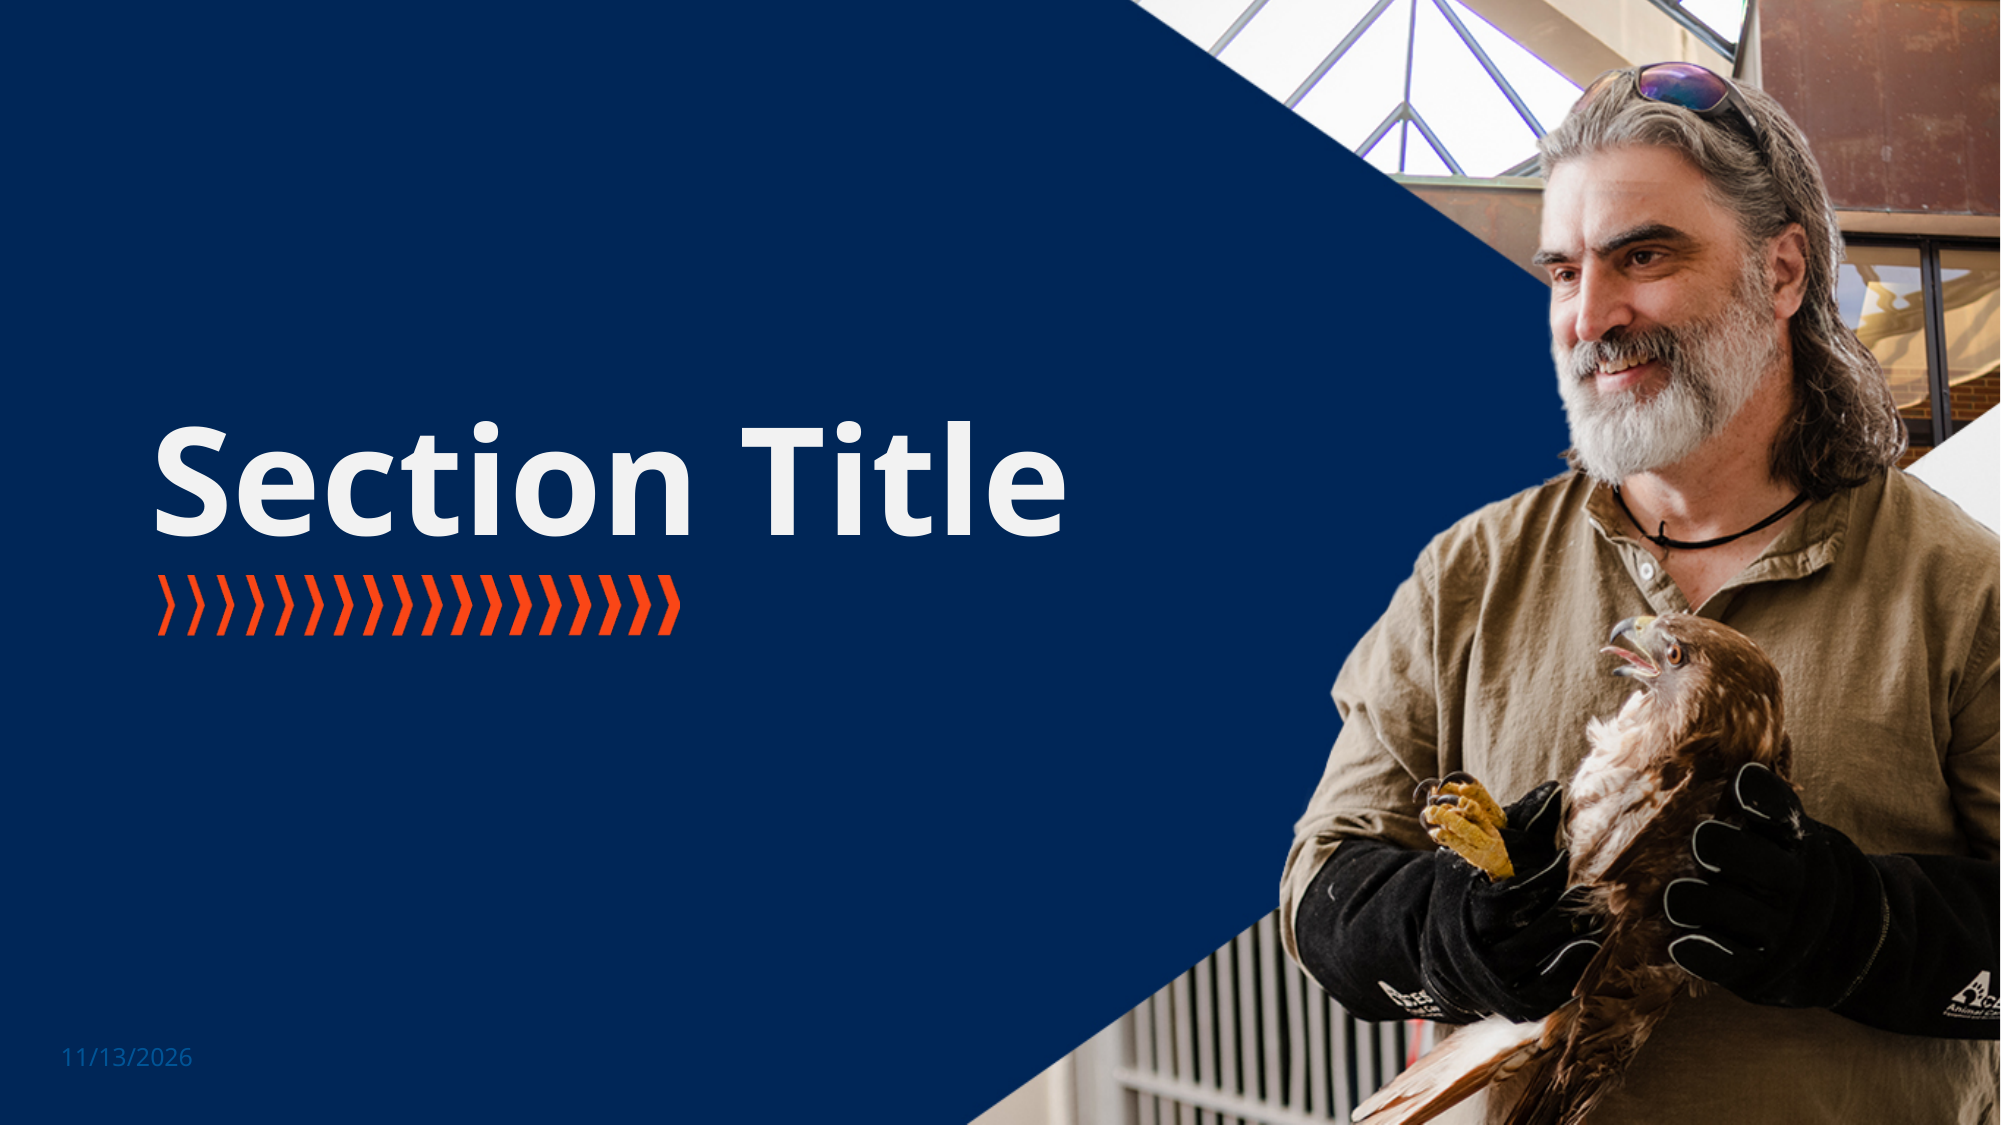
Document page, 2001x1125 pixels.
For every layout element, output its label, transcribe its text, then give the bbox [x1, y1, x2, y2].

picture [0, 0, 2001, 1125]
text_box 12/6/22 [45, 1028, 1771, 1089]
title Section Title [135, 335, 1158, 576]
